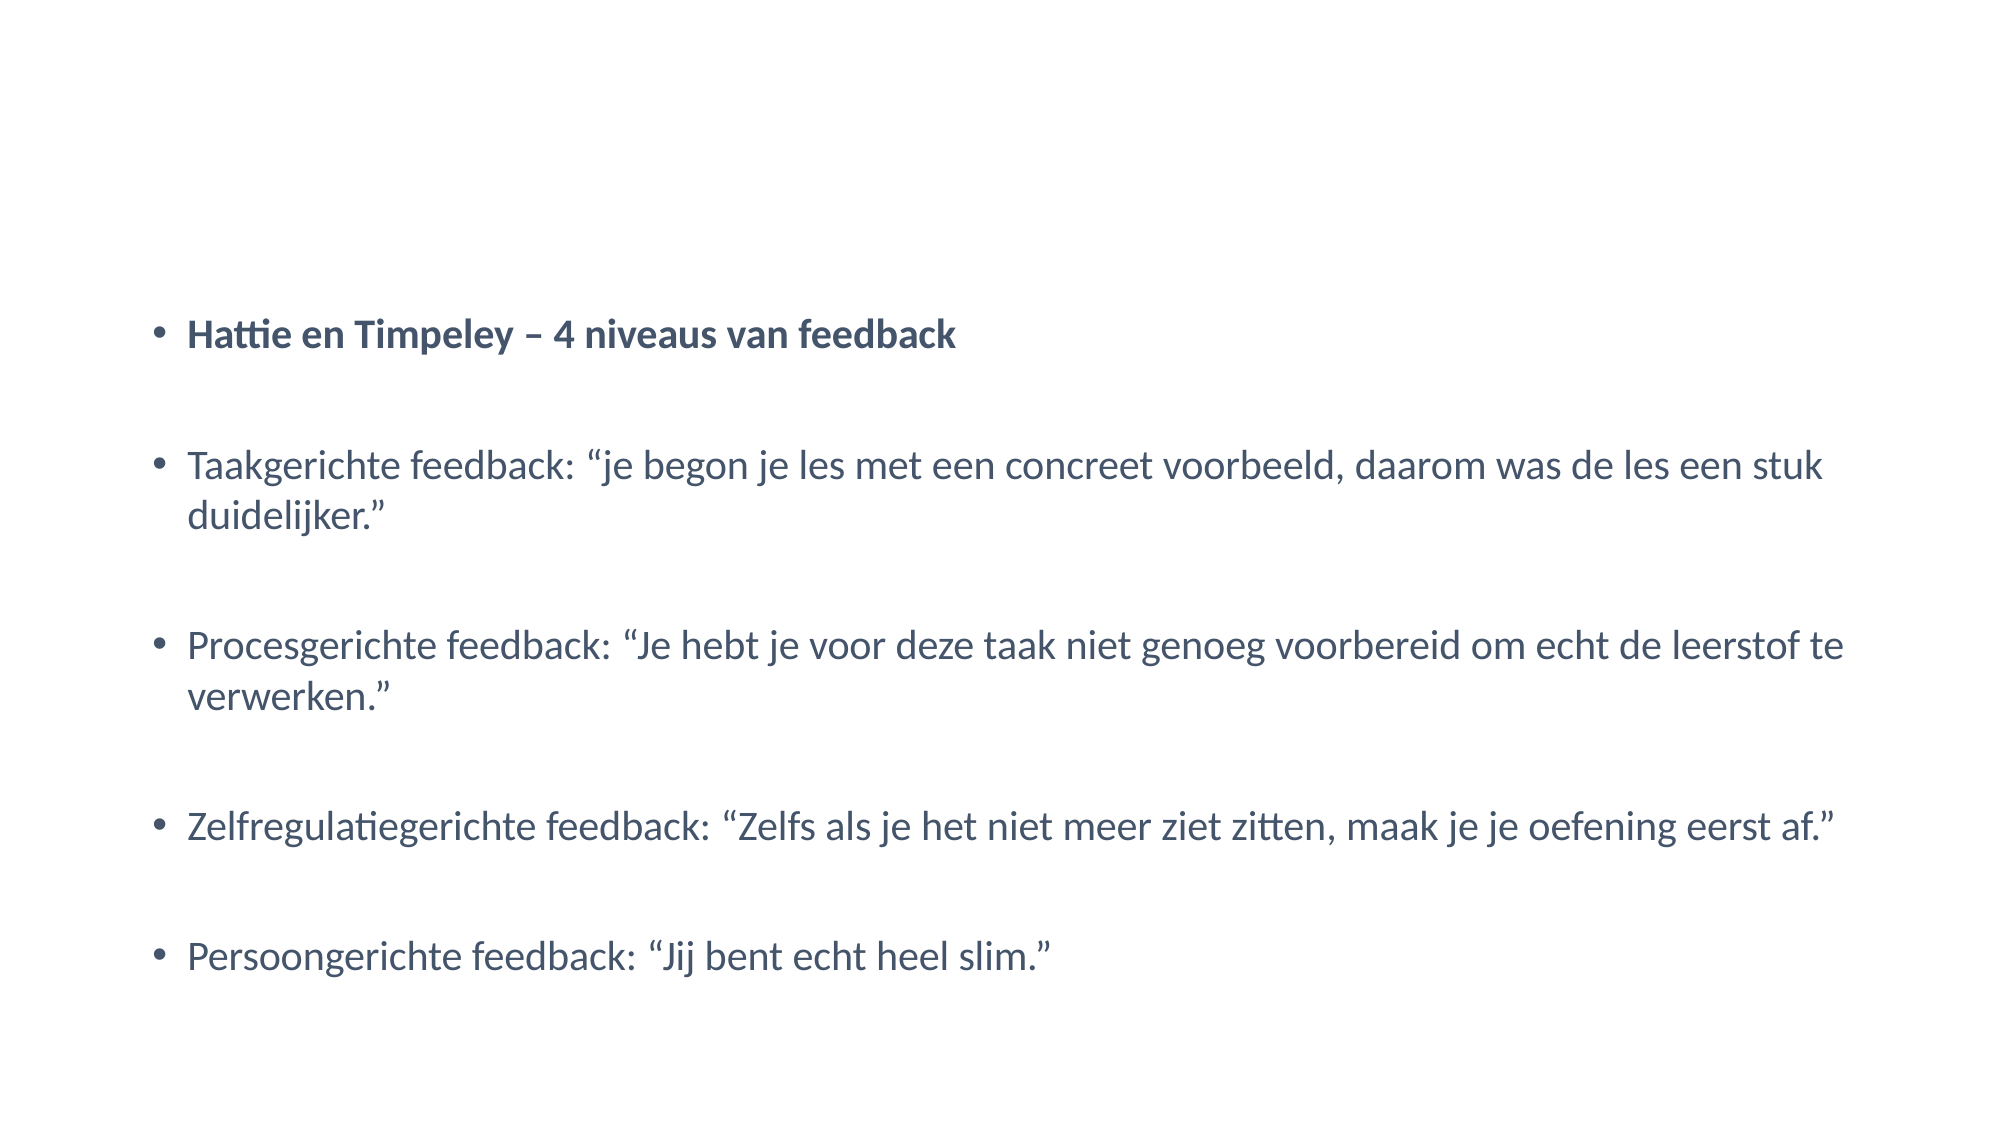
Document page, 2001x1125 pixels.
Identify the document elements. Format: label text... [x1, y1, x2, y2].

list Hattie en Timpeley – 4 niveaus van feedback Taakgerichte feedback: “je begon je les met een concreet voorbeeld, daarom was de les een stuk duidelijker.” Procesgerichte feedback: “Je hebt je voor deze taak niet genoeg voorbereid om echt de leerstof te verwerken.” Zelfregulatiegerichte feedback: “Zelfs als je het niet meer ziet zitten, maak je je oefening eerst af.” Persoongerichte feedback: “Jij bent echt heel slim.” [137, 299, 1863, 1014]
